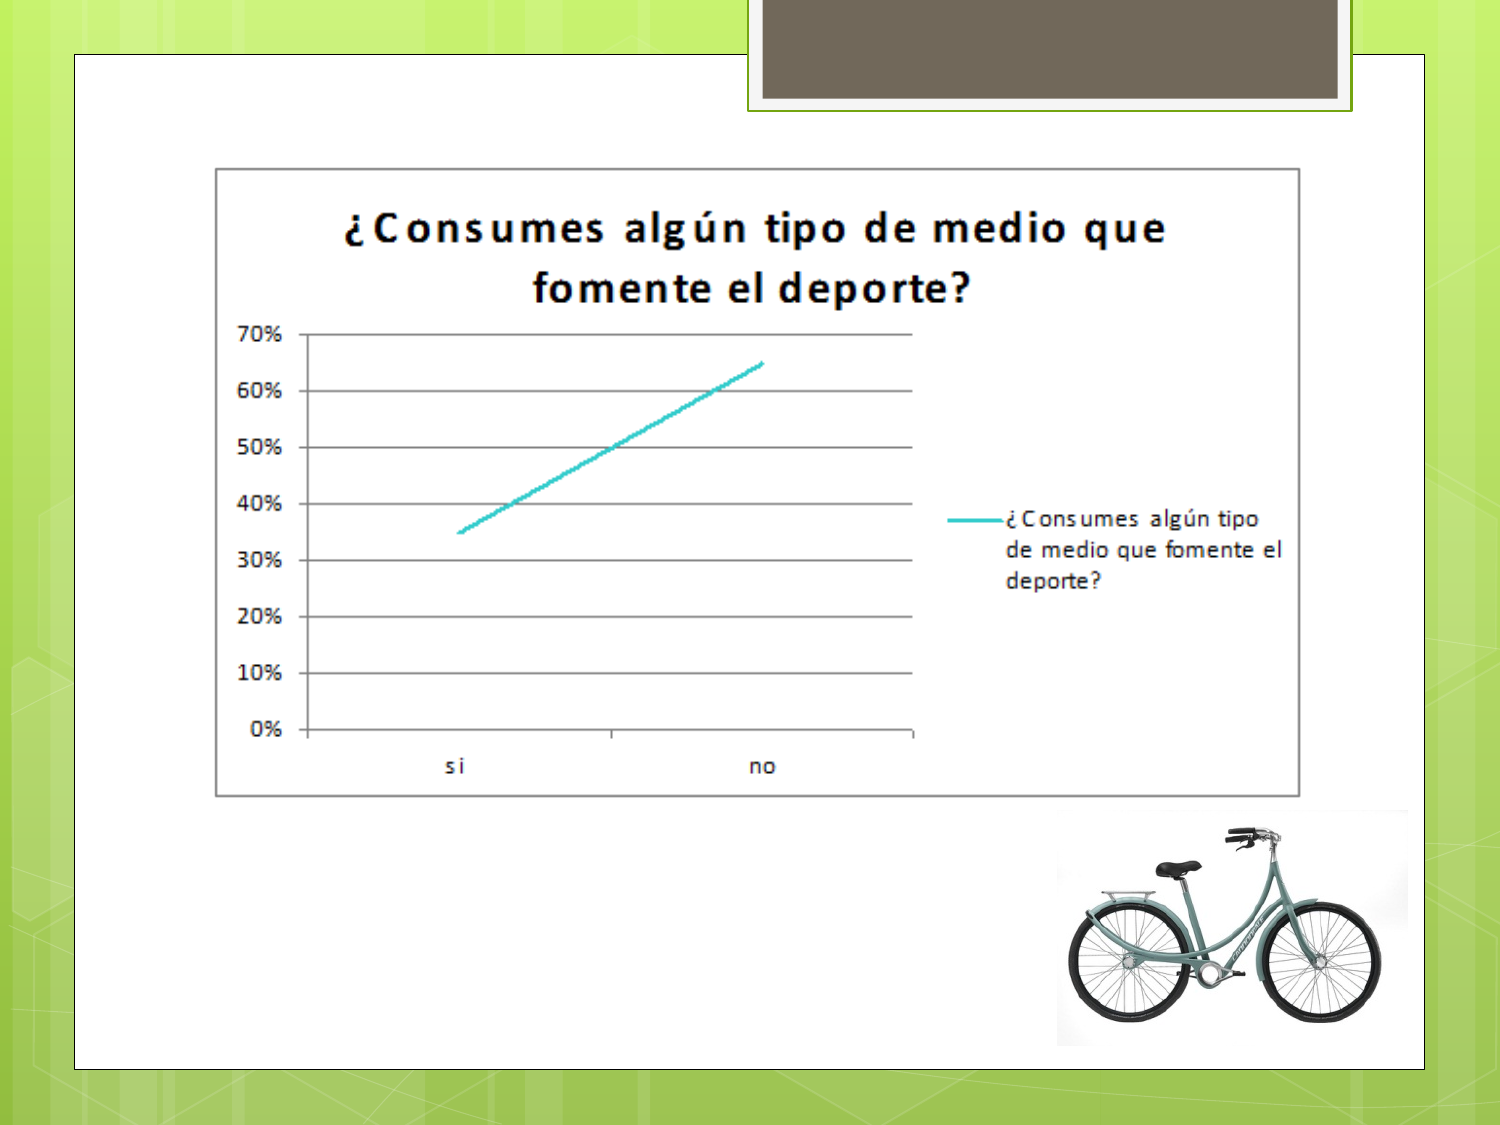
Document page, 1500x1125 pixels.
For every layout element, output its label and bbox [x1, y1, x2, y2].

picture [1056, 810, 1408, 1046]
list [206, 159, 1314, 810]
